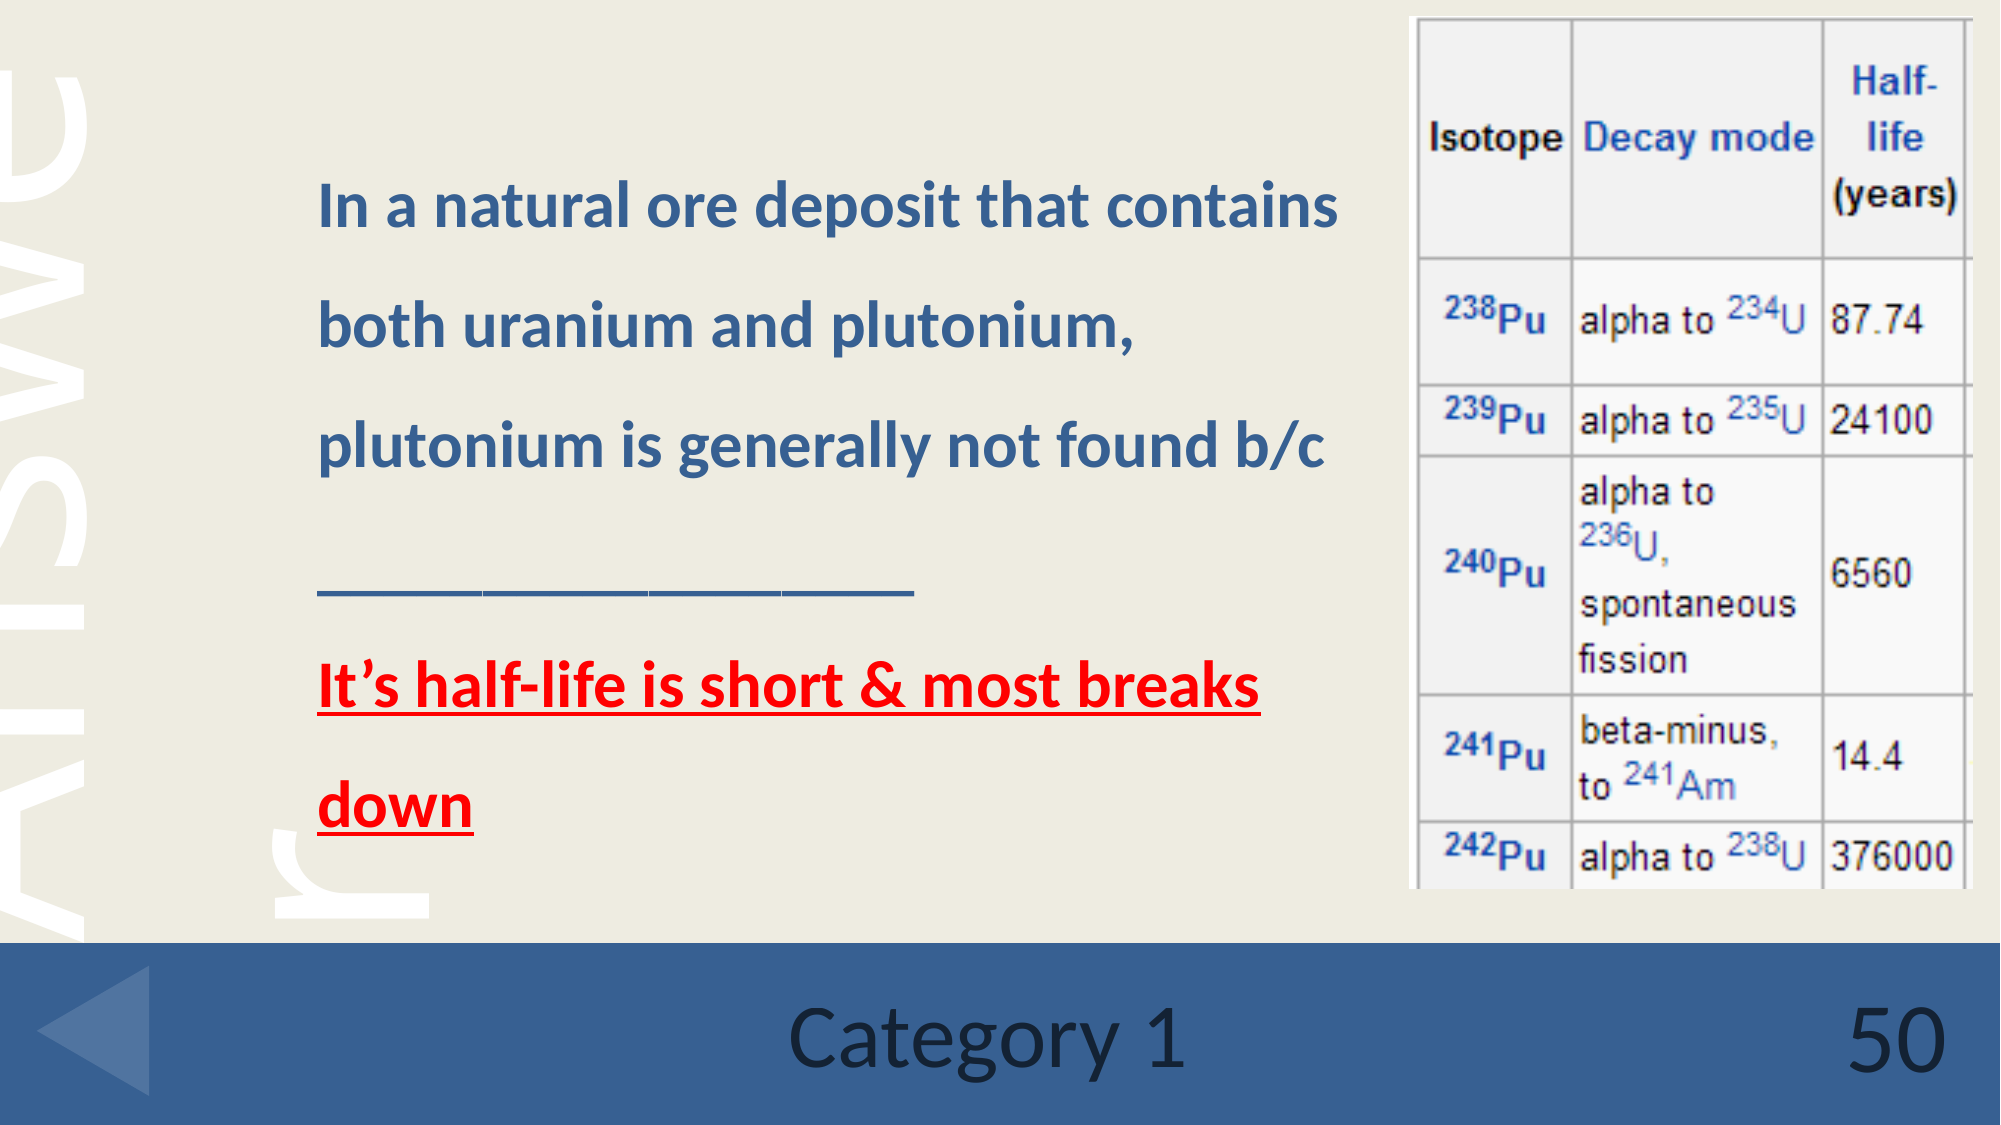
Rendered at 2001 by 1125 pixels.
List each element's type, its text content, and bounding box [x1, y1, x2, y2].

list In a natural ore deposit that contains both uranium and plutonium, plutonium is generally not found b/c __________________ It’s half-life is short & most breaks down [302, 115, 1381, 847]
list 50 [1889, 967, 1963, 1097]
picture [1409, 16, 1973, 889]
title Category 1 [88, 937, 1889, 1125]
